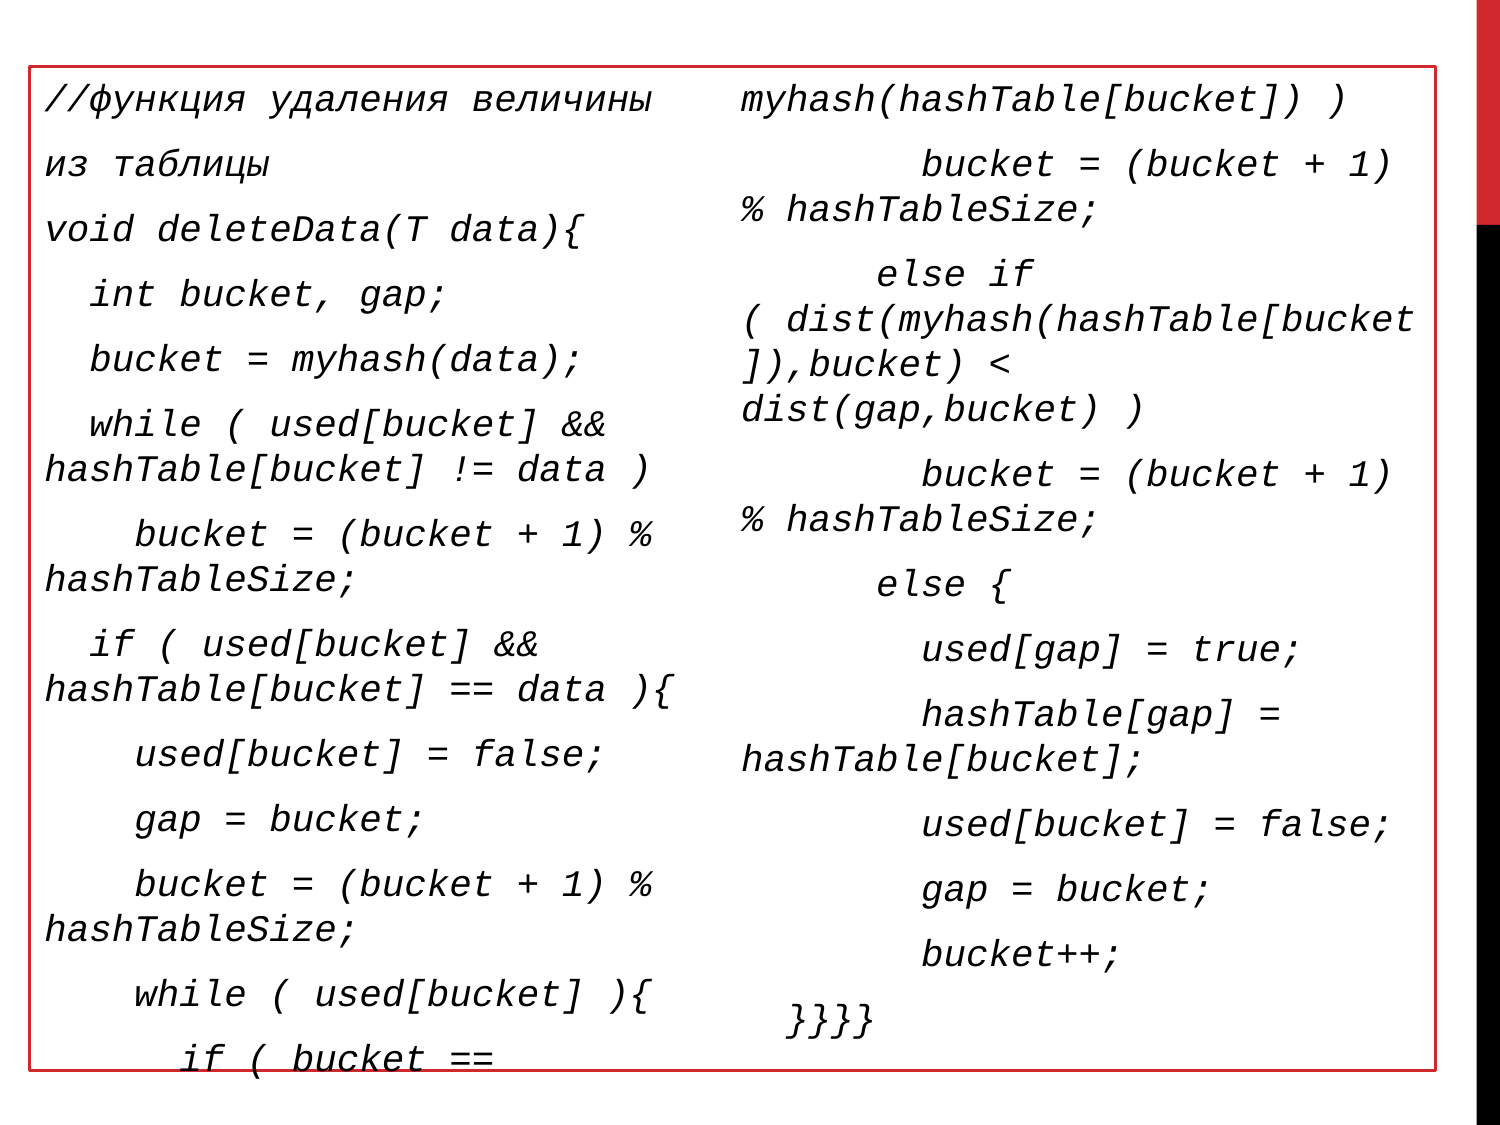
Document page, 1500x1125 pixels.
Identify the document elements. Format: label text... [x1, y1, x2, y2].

list //функция удаления величины из таблицы void deleteData(T data){ int bucket, gap; bucket = myhash(data); while ( used[bucket] && hashTable[bucket] != data ) bucket = (bucket + 1) % hashTableSize; if ( used[bucket] && hashTable[bucket] == data ){ used[bucket] = false; gap = bucket; bucket = (bucket + 1) % hashTableSize; while ( used[bucket] ){ if ( bucket == myhash(hashTable[bucket]) ) bucket = (bucket + 1) % hashTableSize; else if ( dist(myhash(hashTable[bucket]),bucket) < dist(gap,bucket) ) bucket = (bucket + 1) % hashTableSize; else { used[gap] = true; hashTable[gap] = hashTable[bucket]; used[bucket] = false; gap = bucket; bucket++; }}}} [29, 66, 1436, 1071]
